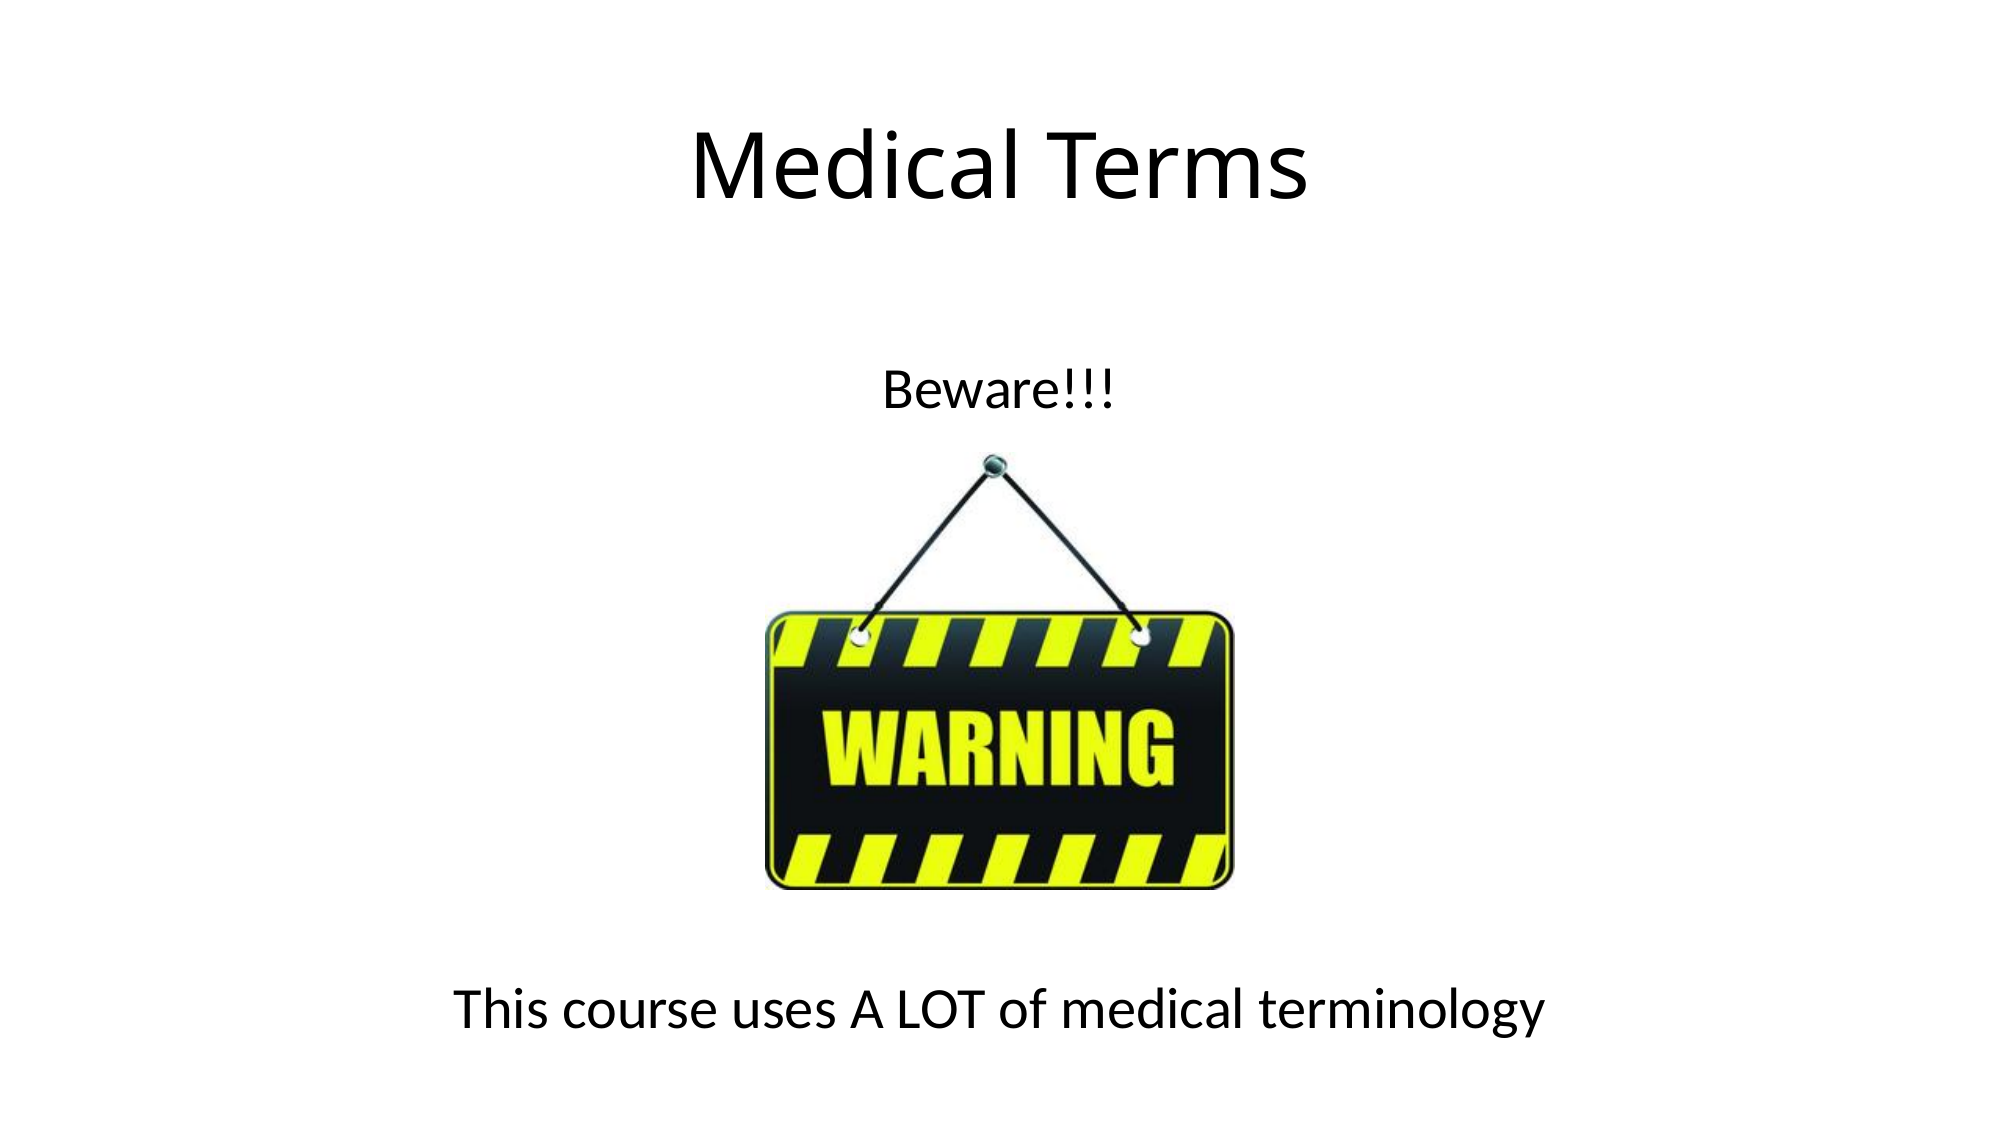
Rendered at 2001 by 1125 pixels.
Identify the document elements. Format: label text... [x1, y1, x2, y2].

list Beware!!! [137, 350, 1863, 1072]
picture [765, 452, 1235, 890]
text_box This course uses A LOT of medical terminology [439, 963, 1561, 1048]
title Medical Terms [137, 59, 1863, 278]
